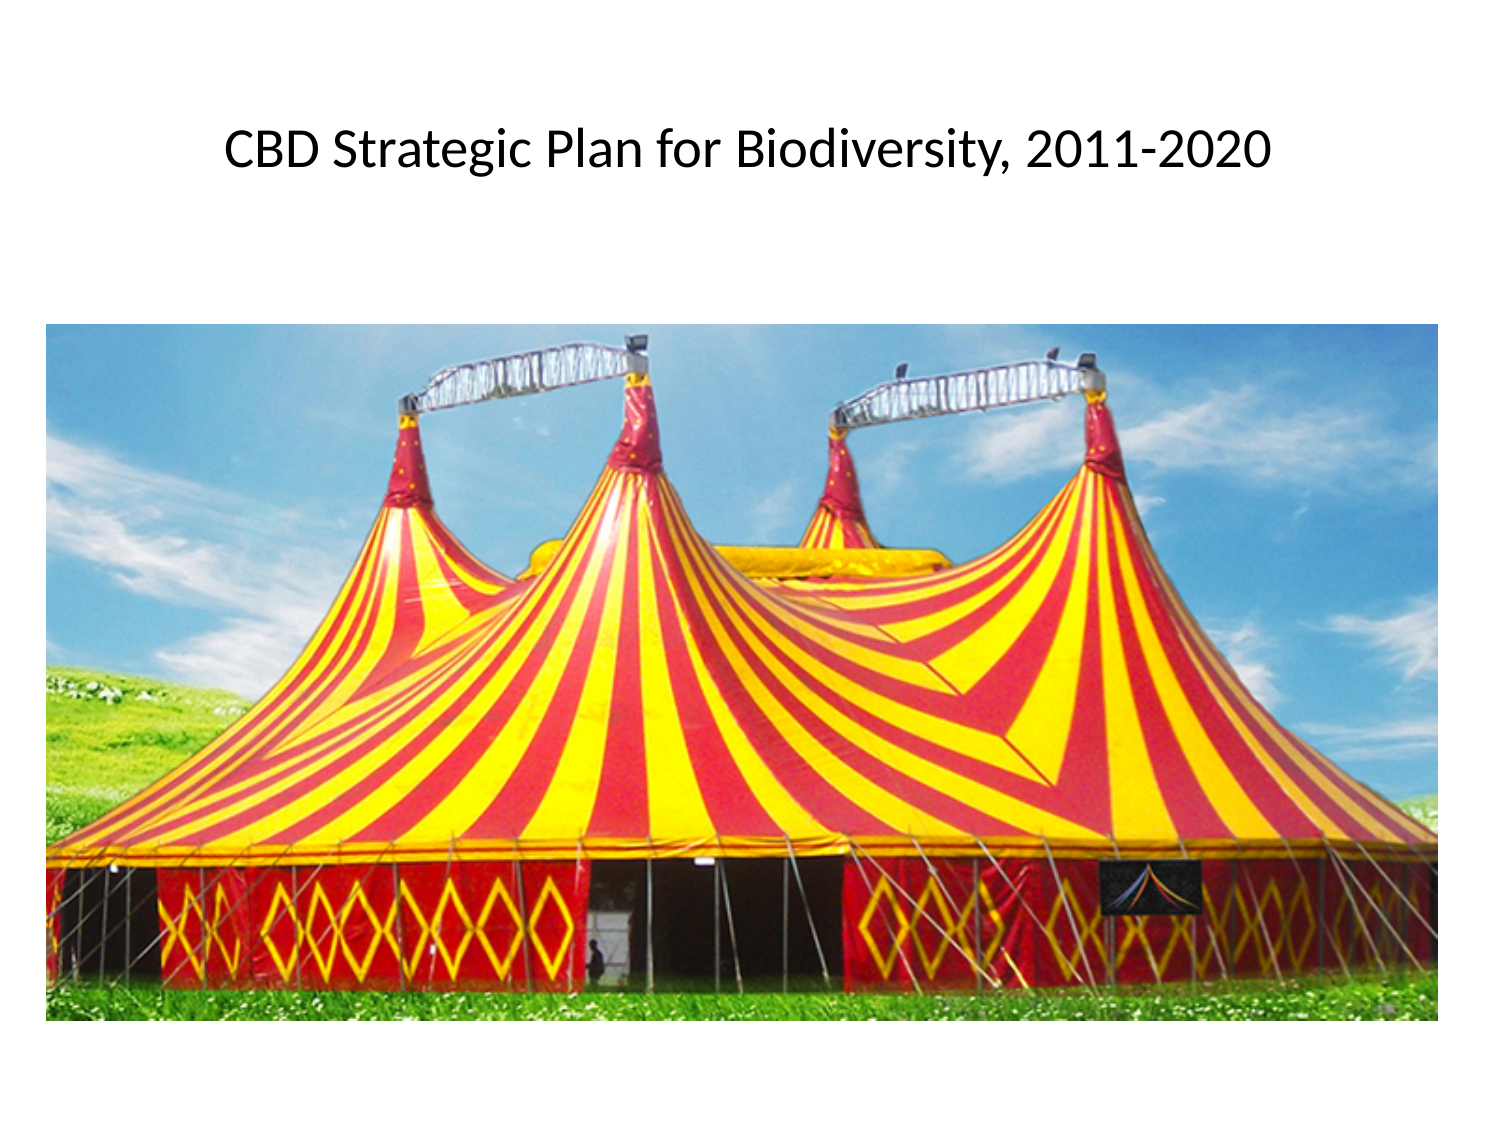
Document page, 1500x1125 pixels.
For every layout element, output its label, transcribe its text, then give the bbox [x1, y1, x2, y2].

title CBD Strategic Plan for Biodiversity, 2011-2020 [199, 74, 1298, 216]
picture [46, 324, 1438, 1021]
